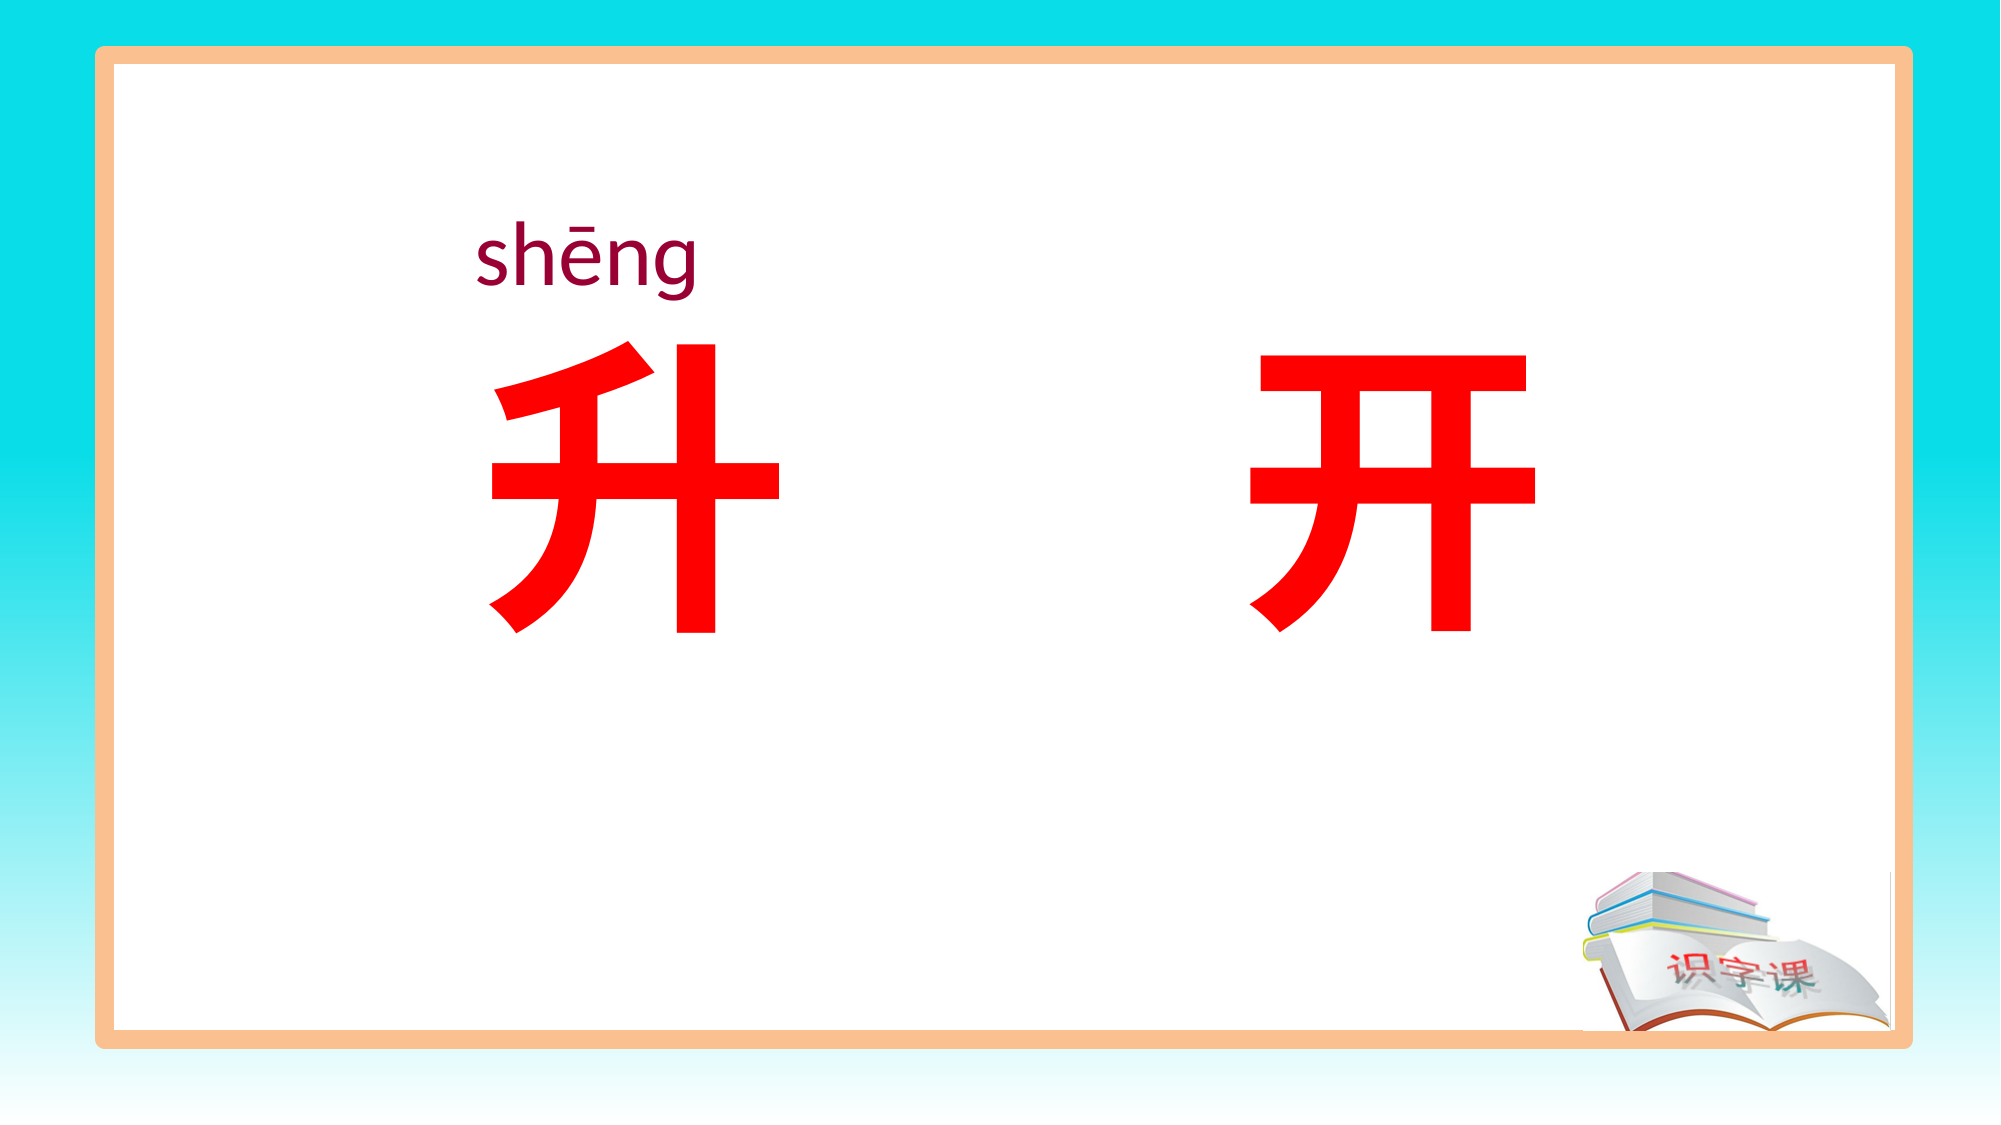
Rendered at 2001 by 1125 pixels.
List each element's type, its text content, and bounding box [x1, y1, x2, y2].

text_box 升 [414, 347, 746, 614]
text_box 开 [1221, 283, 1850, 674]
text_box shēnɡ [460, 185, 795, 311]
picture [1583, 871, 1891, 1031]
text_box [103, 53, 1906, 1042]
